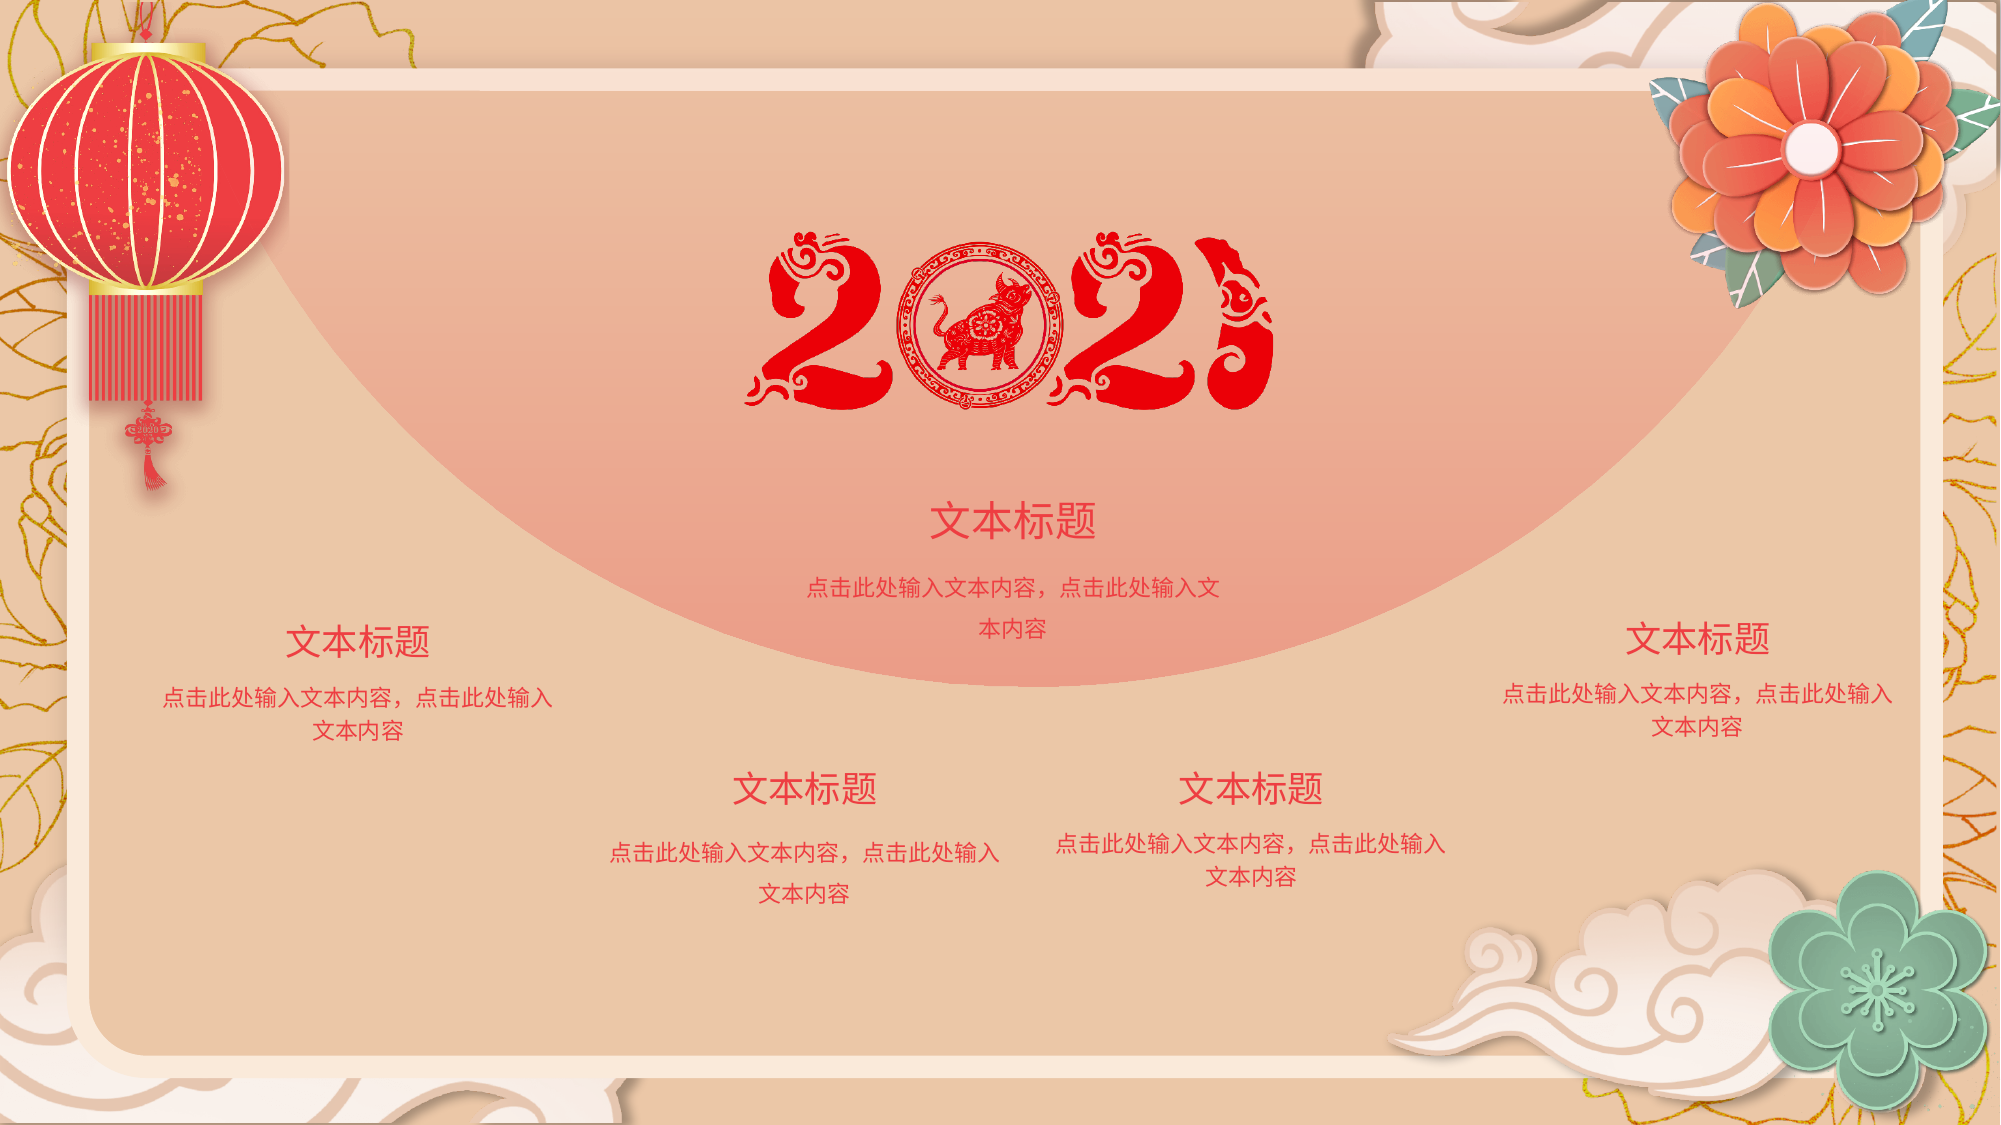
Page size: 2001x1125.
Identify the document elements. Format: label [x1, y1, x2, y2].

text_box [584, 758, 1025, 977]
picture [1712, 0, 2001, 857]
picture [0, 0, 290, 993]
text_box [163, 0, 1893, 688]
text_box [788, 538, 1238, 652]
picture [1258, 1115, 1997, 1125]
text_box [138, 611, 579, 831]
text_box [1031, 758, 1472, 977]
text_box [1478, 608, 1918, 827]
picture [735, 111, 1291, 538]
